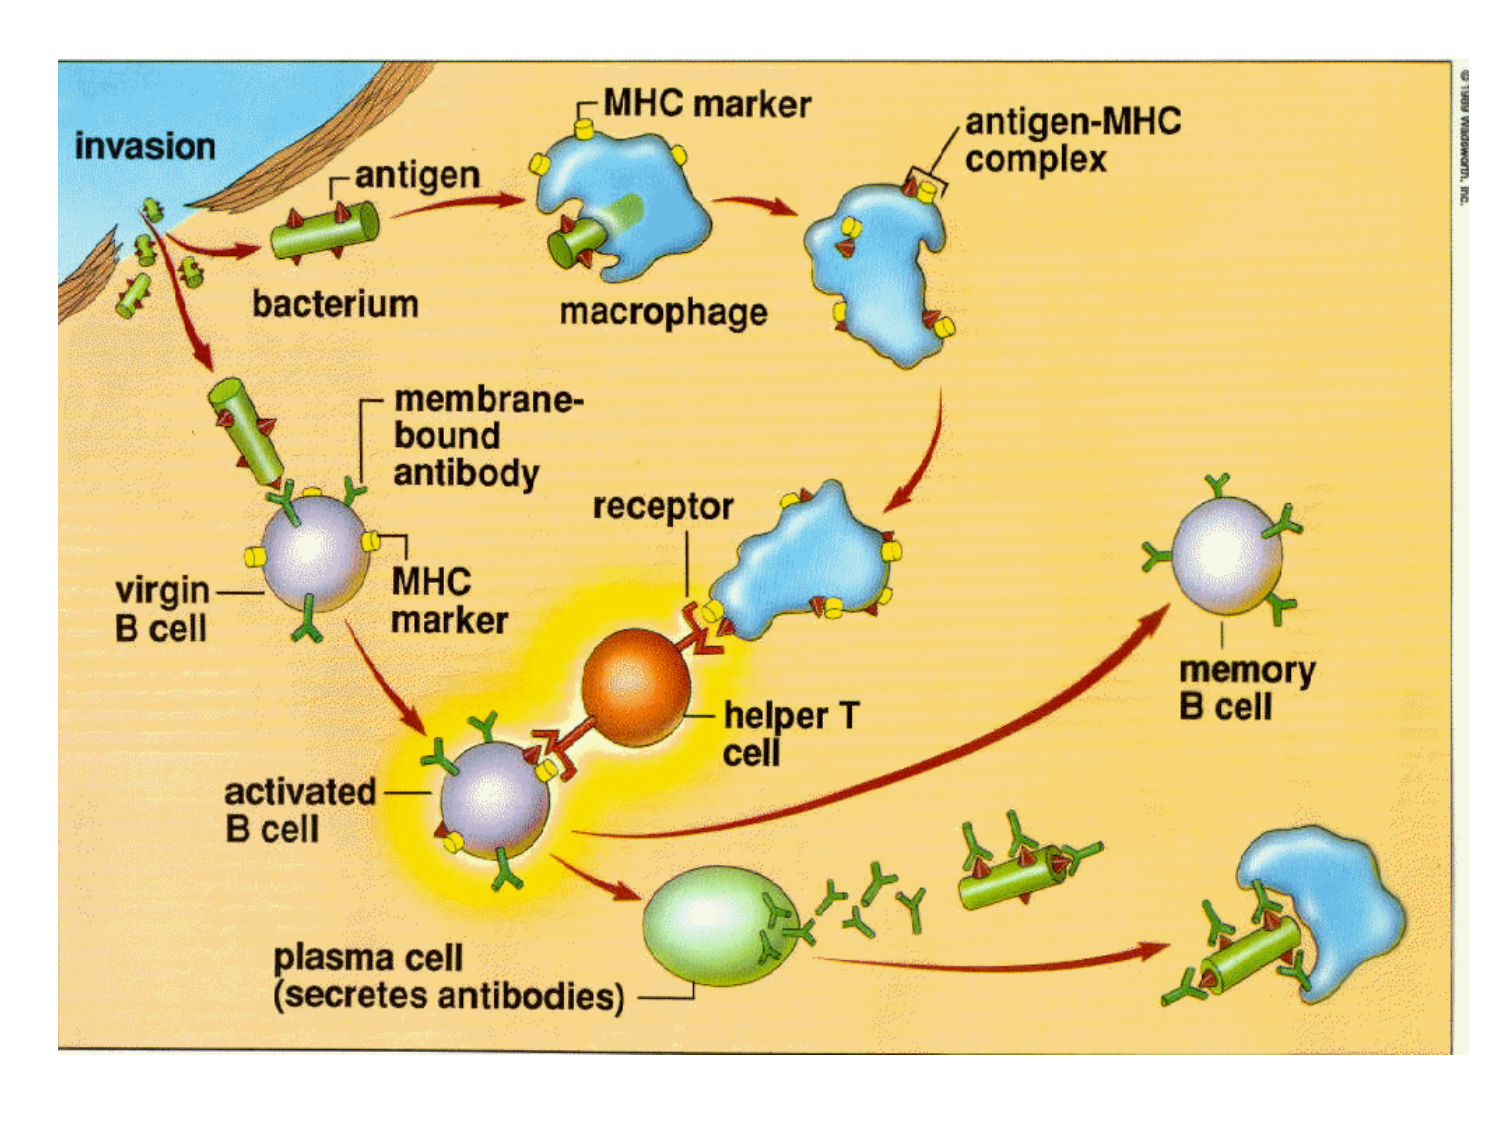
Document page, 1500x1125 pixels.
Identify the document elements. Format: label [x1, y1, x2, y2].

picture [58, 58, 1469, 1055]
